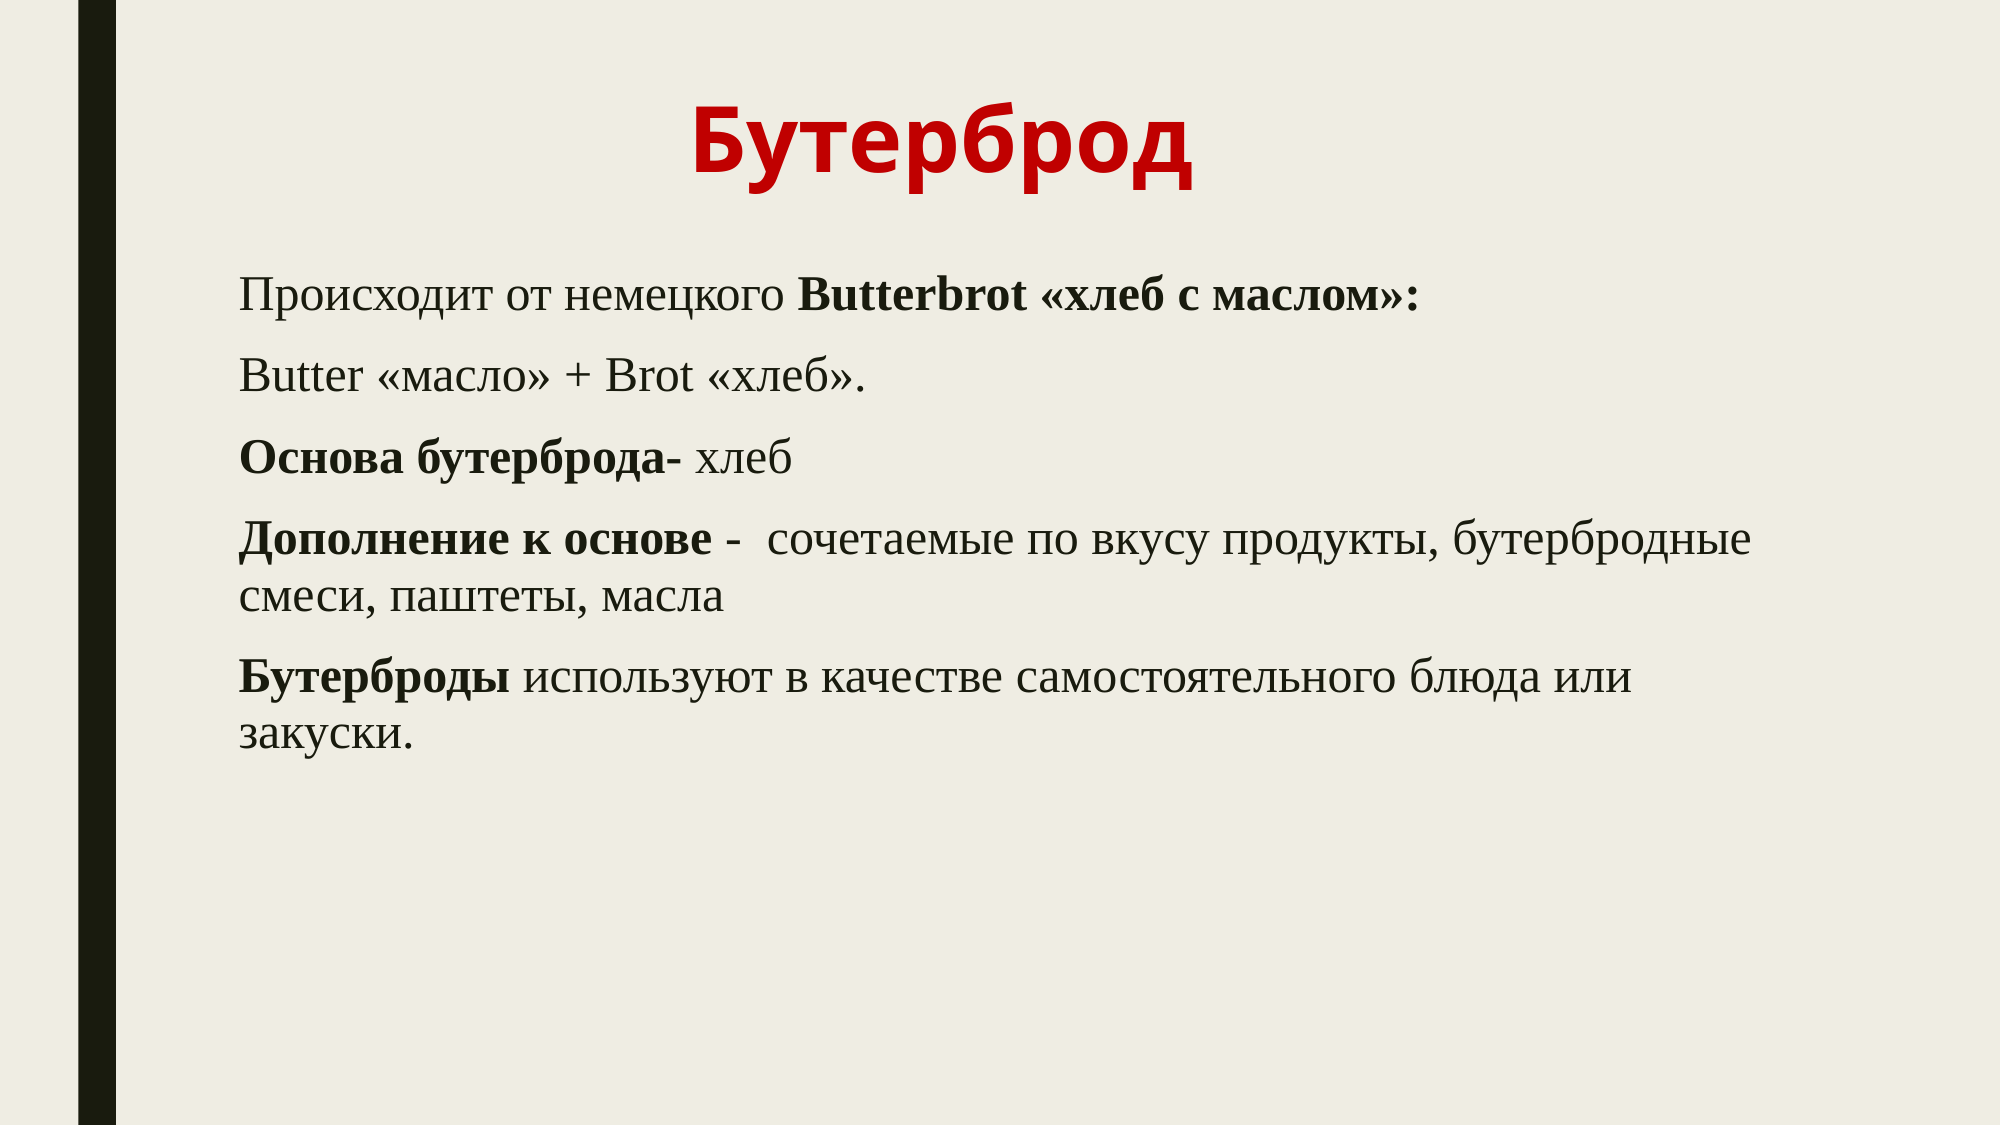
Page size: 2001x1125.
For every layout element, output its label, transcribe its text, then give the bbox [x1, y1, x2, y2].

title Бутерброд [593, 86, 1289, 215]
list Происходит от немецкого Butterbrot «хлеб с маслом»: Butter «масло» + Brot «хлеб». Основа бутерброда- хлеб Дополнение к основе - сочетаемые по вкусу продукты, бутербродные смеси, паштеты, масла Бутерброды используют в качестве самостоятельного блюда или закуски. [223, 257, 1799, 846]
